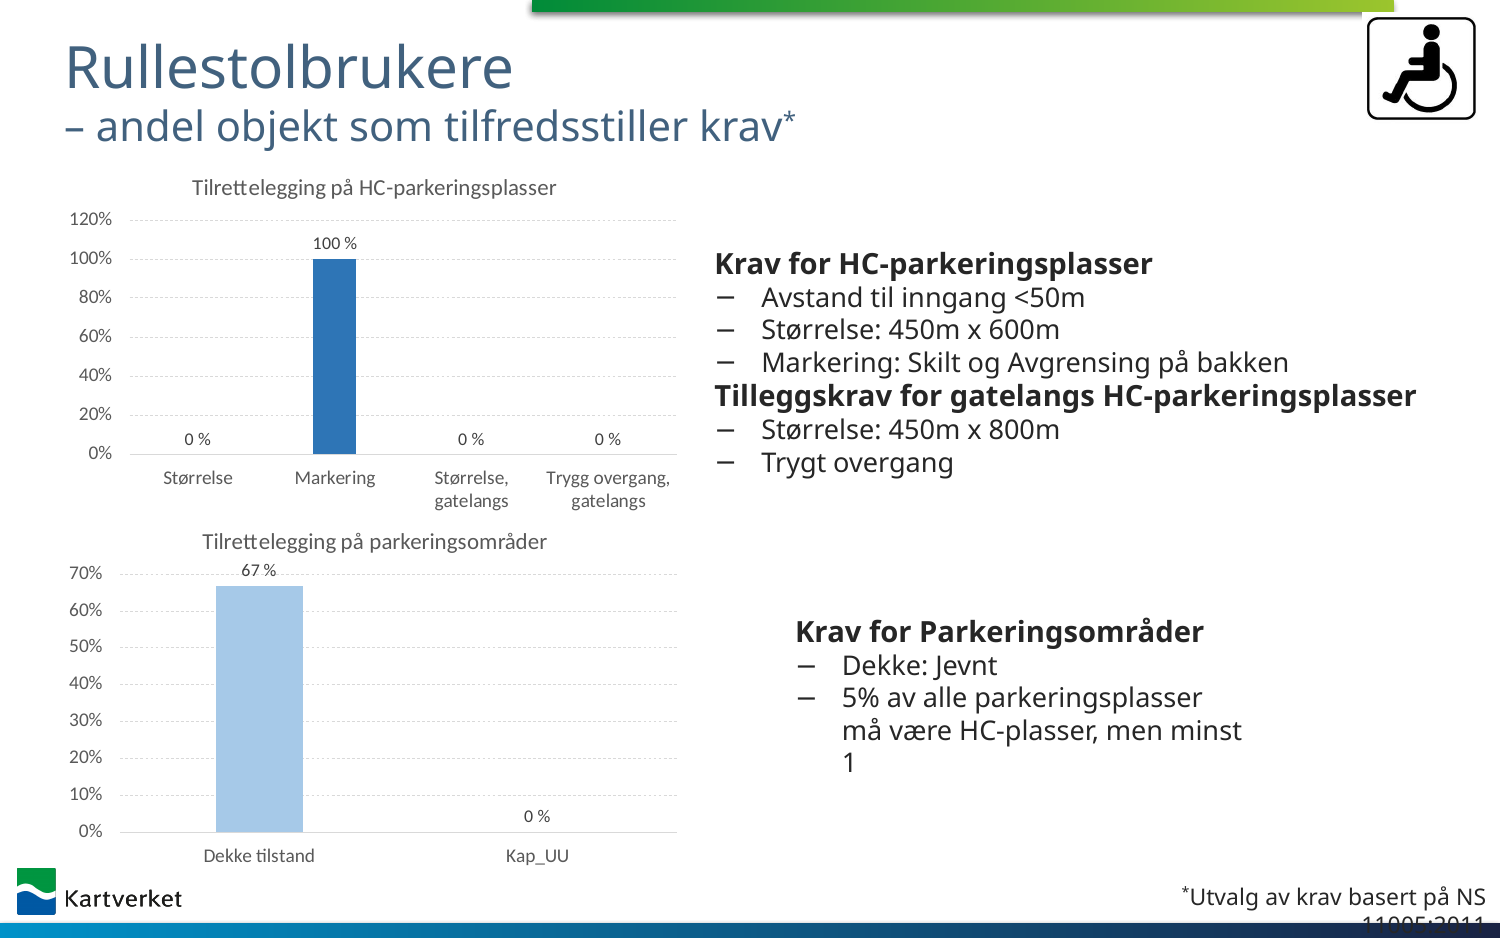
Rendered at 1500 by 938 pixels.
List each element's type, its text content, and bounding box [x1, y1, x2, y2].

text_box Krav for Parkeringsområder Dekke: Jevnt 5% av alle parkeringsplasser må være HC-plasser, men minst 1 [780, 605, 1261, 786]
picture [62, 520, 688, 874]
text_box Rullestolbrukere – andel objekt som tilfredsstiller krav* [49, 25, 1431, 158]
text_box *Utvalg av krav basert på NS 11005:2011 [1068, 873, 1500, 938]
picture [1362, 12, 1481, 126]
picture [62, 166, 688, 519]
text_box Krav for HC-parkeringsplasser Avstand til inngang <50m Størrelse: 450m x 600m Markering: Skilt og Avgrensing på bakken Tilleggskrav for gatelangs HC-parkeringsplasser Størrelse: 450m x 800m Trygt overgang [699, 237, 1433, 485]
